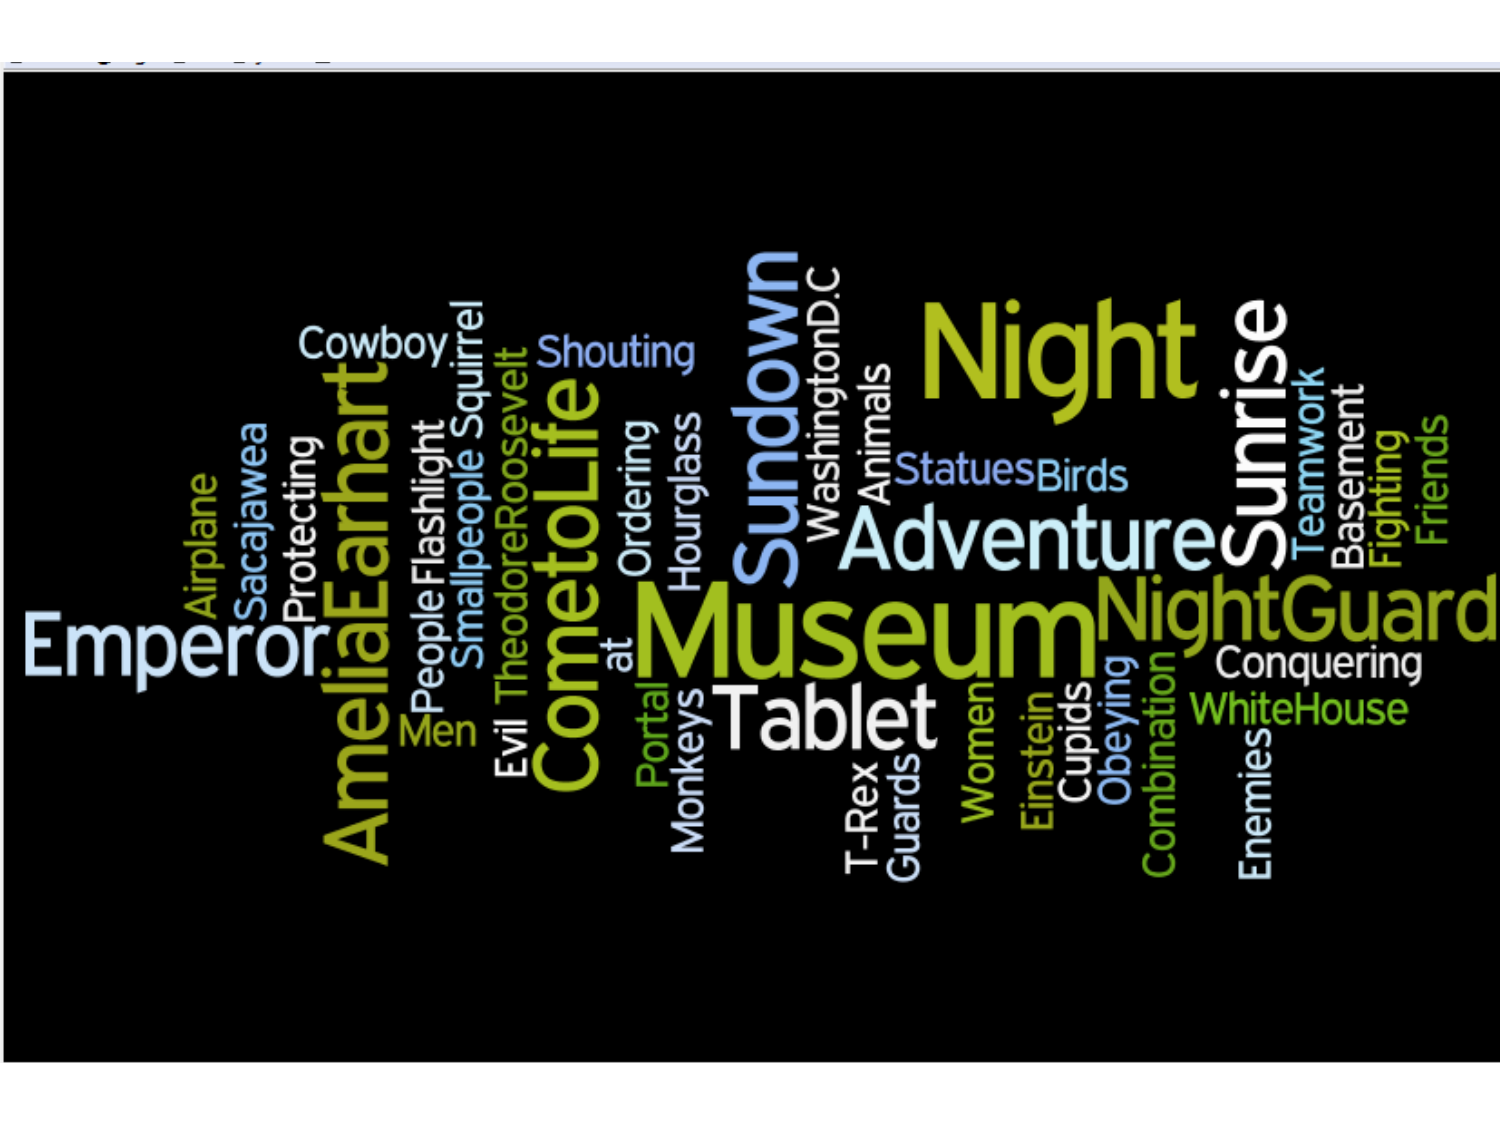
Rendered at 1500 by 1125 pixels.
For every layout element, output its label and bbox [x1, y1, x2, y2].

picture [0, 62, 1500, 1063]
